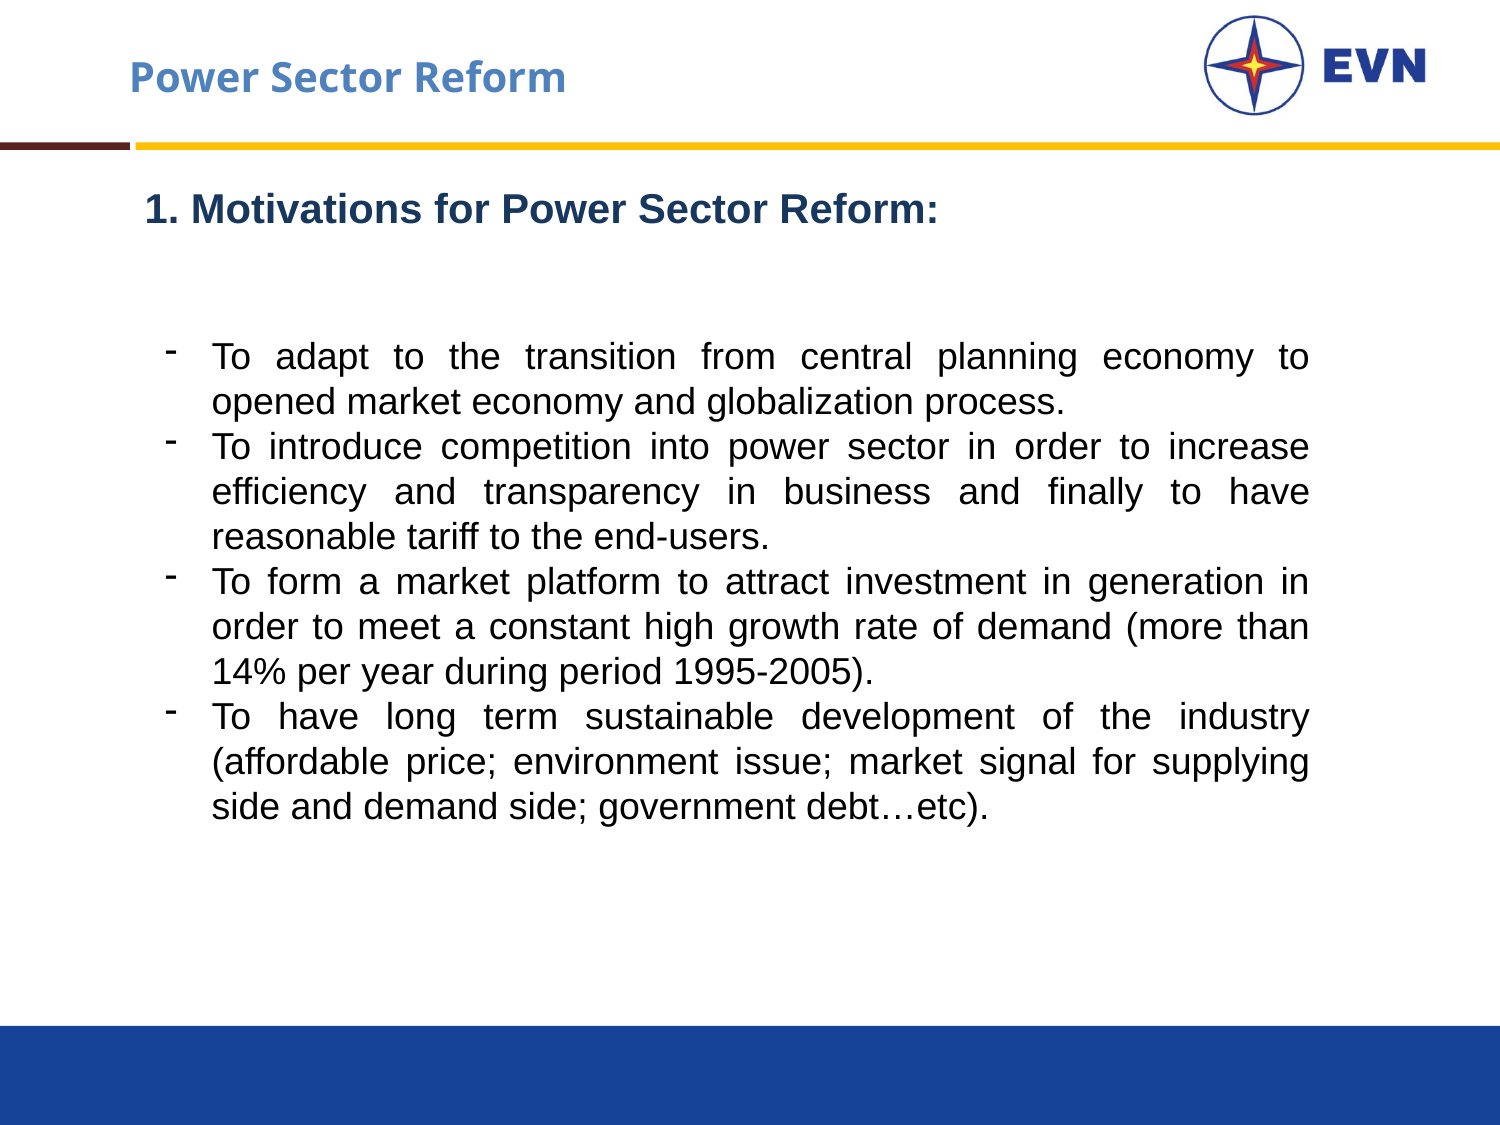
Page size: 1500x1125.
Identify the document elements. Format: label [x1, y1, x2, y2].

text_box [0, 150, 1500, 1125]
text_box [0, 0, 1500, 142]
text_box [0, 142, 1500, 150]
